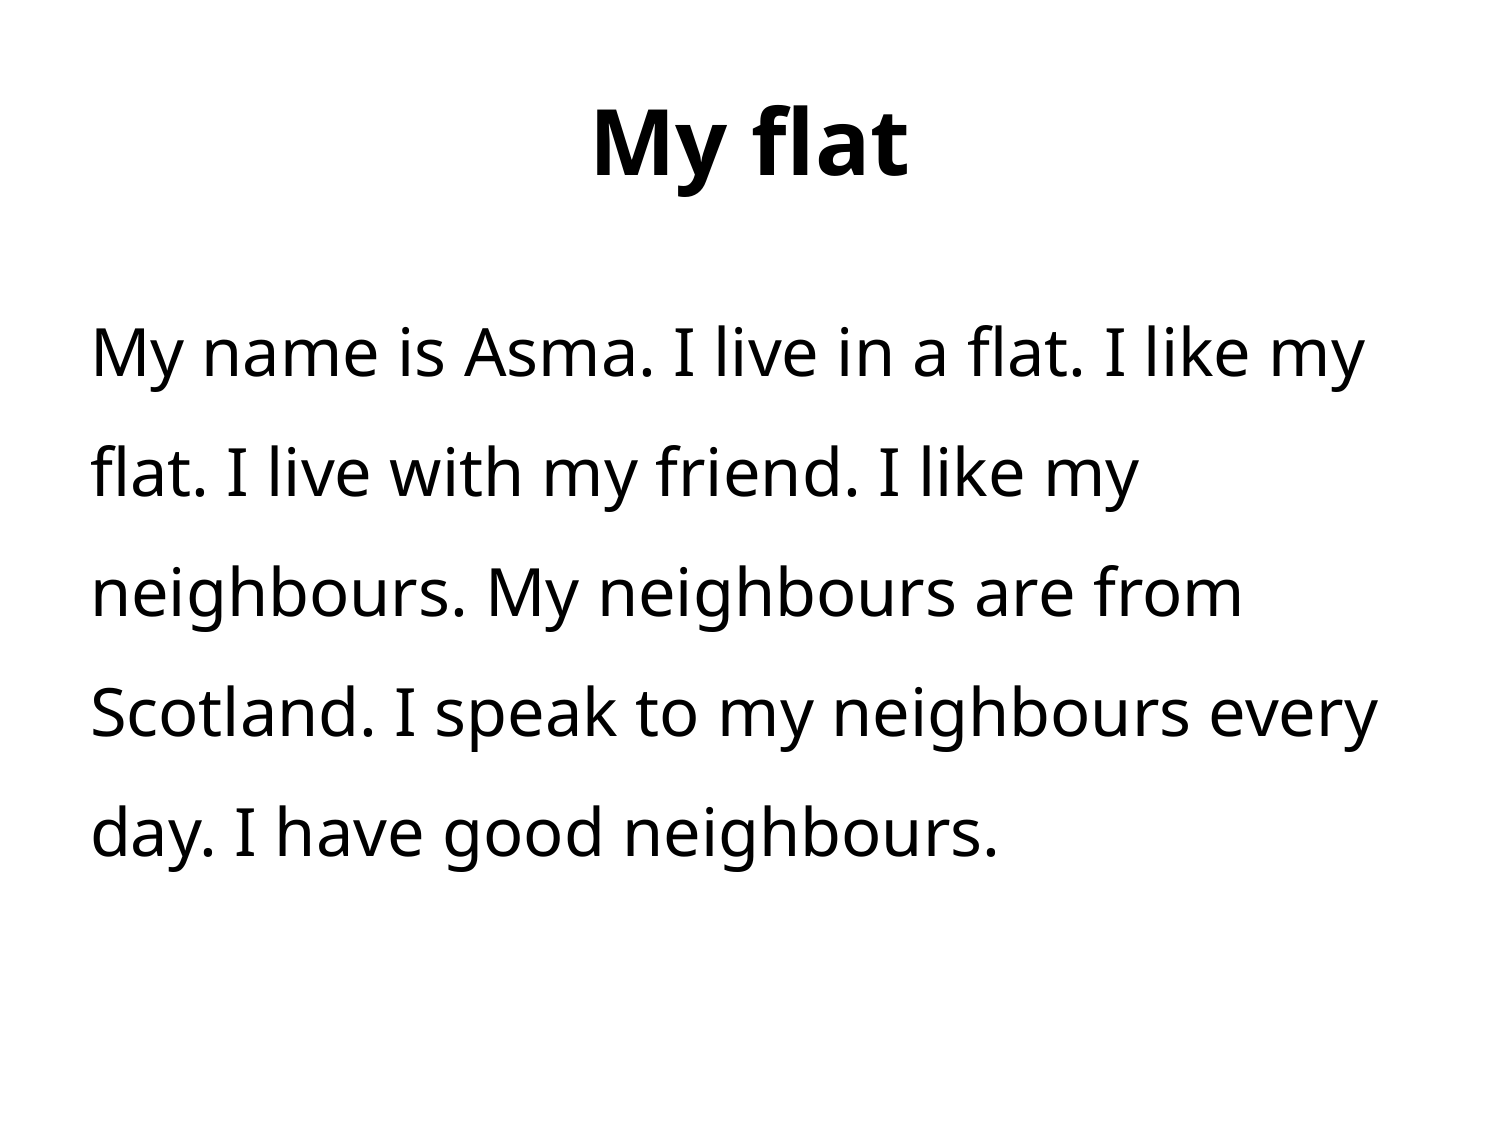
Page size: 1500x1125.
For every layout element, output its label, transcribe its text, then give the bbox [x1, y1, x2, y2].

list My name is Asma. I live in a flat. I like my flat. I live with my friend. I like my neighbours. My neighbours are from Scotland. I speak to my neighbours every day. I have good neighbours. [75, 262, 1425, 1005]
title My flat [75, 45, 1425, 233]
